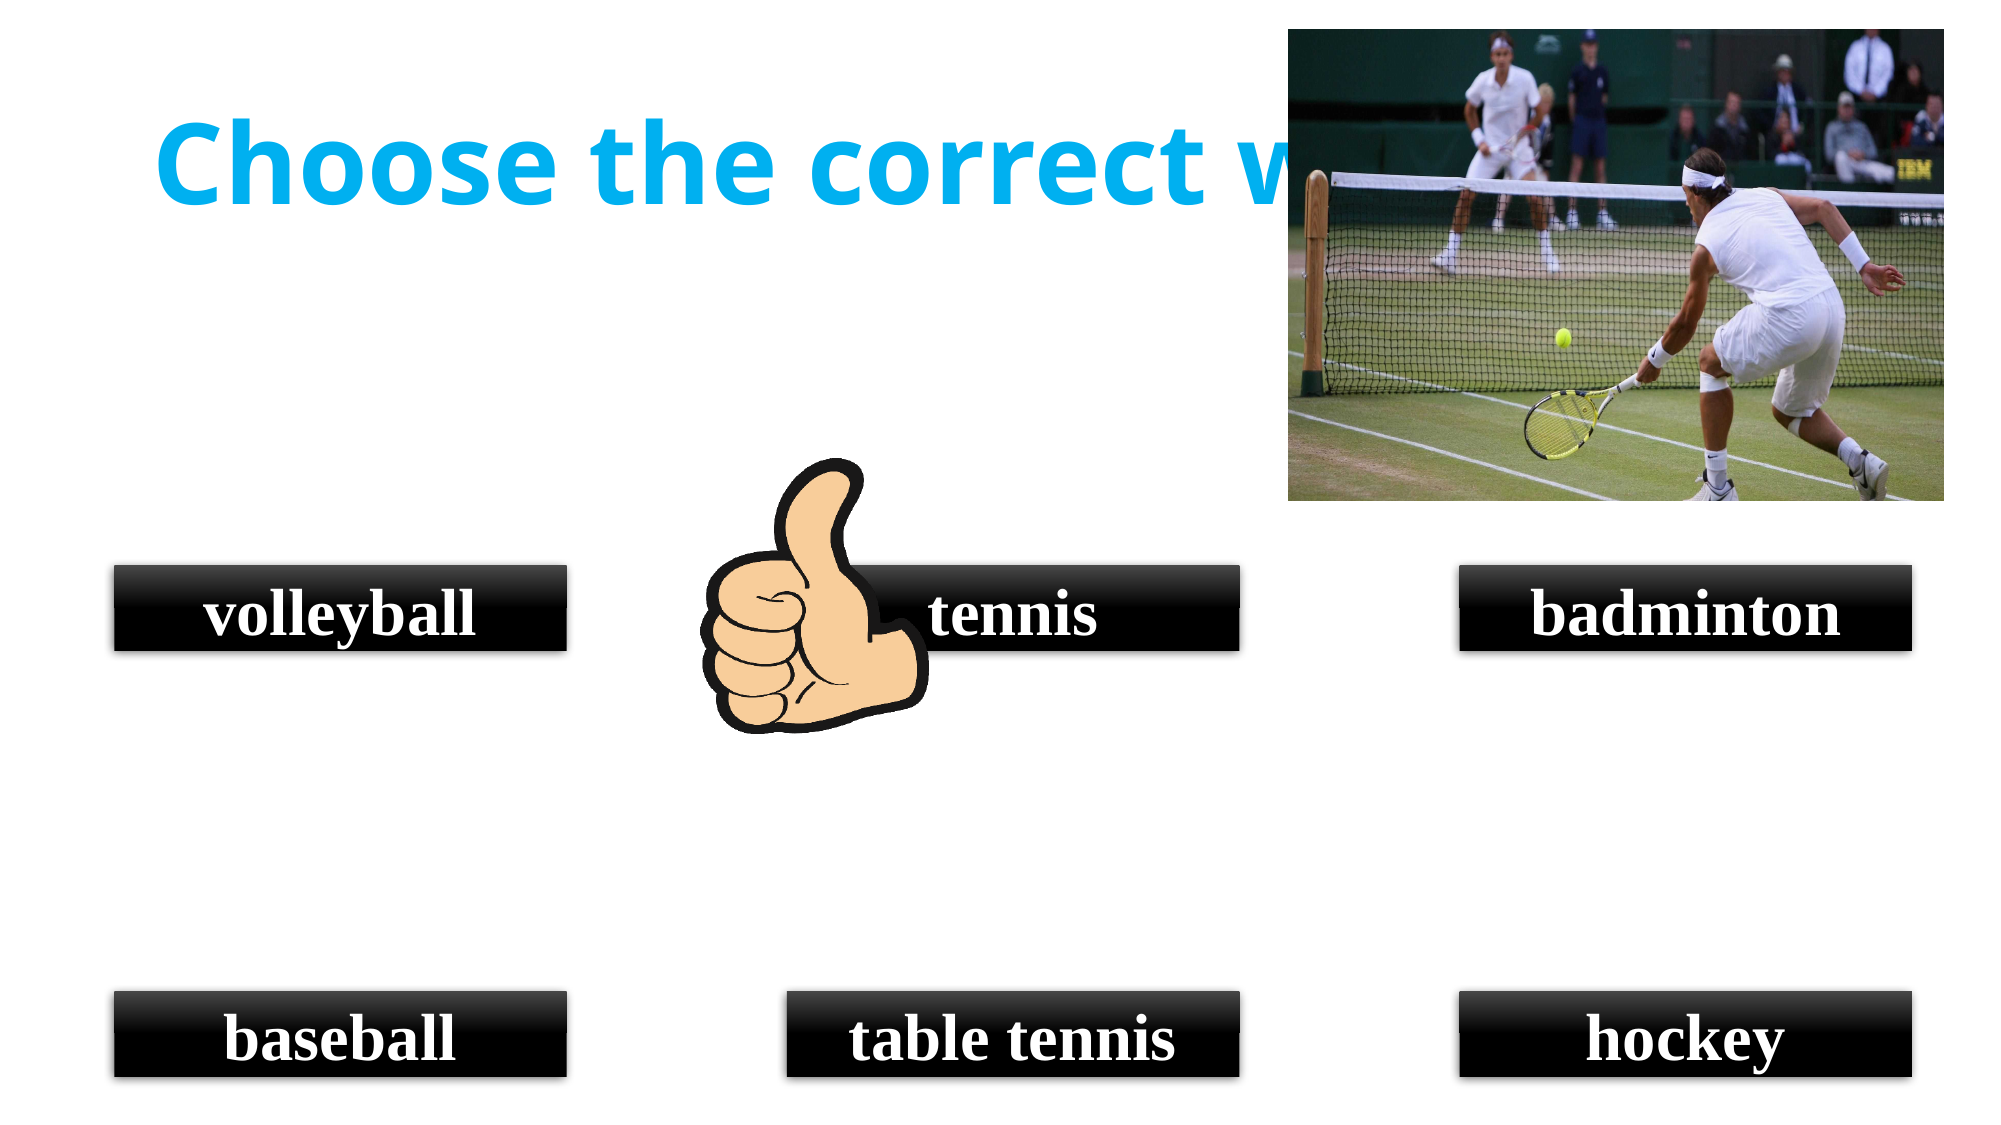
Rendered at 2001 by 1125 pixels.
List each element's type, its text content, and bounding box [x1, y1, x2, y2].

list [700, 458, 929, 734]
text_box tennis [929, 565, 1240, 651]
text_box badminton [1459, 565, 1912, 651]
text_box table tennis [786, 991, 1240, 1077]
text_box volleyball [114, 565, 567, 651]
text_box baseball [114, 991, 567, 1077]
picture [1288, 29, 1944, 501]
title Choose the correct word [137, 59, 1288, 278]
text_box hockey [1459, 991, 1912, 1077]
